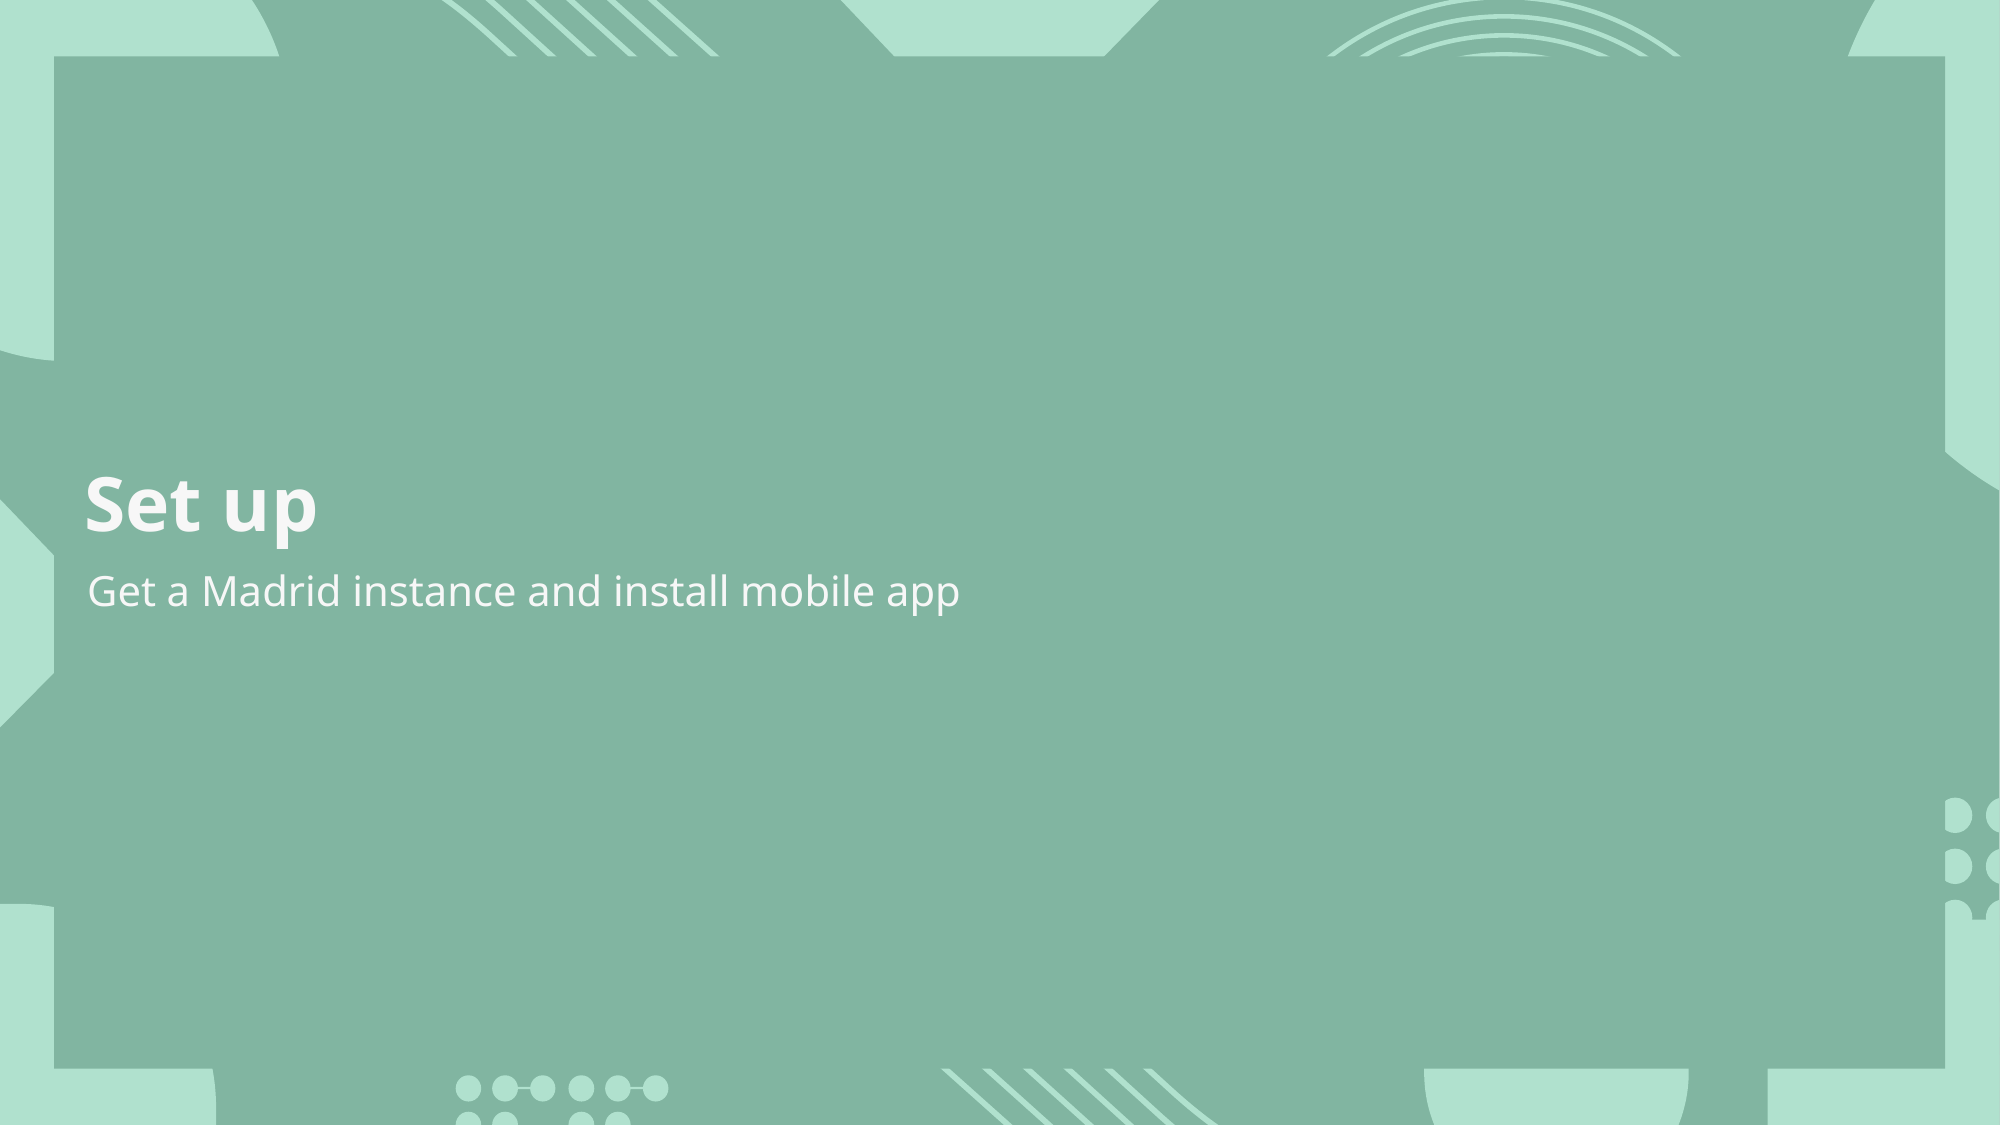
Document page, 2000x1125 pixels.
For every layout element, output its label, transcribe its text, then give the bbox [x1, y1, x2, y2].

title Set up [69, 328, 1412, 549]
list Get a Madrid instance and install mobile app [72, 563, 1082, 693]
